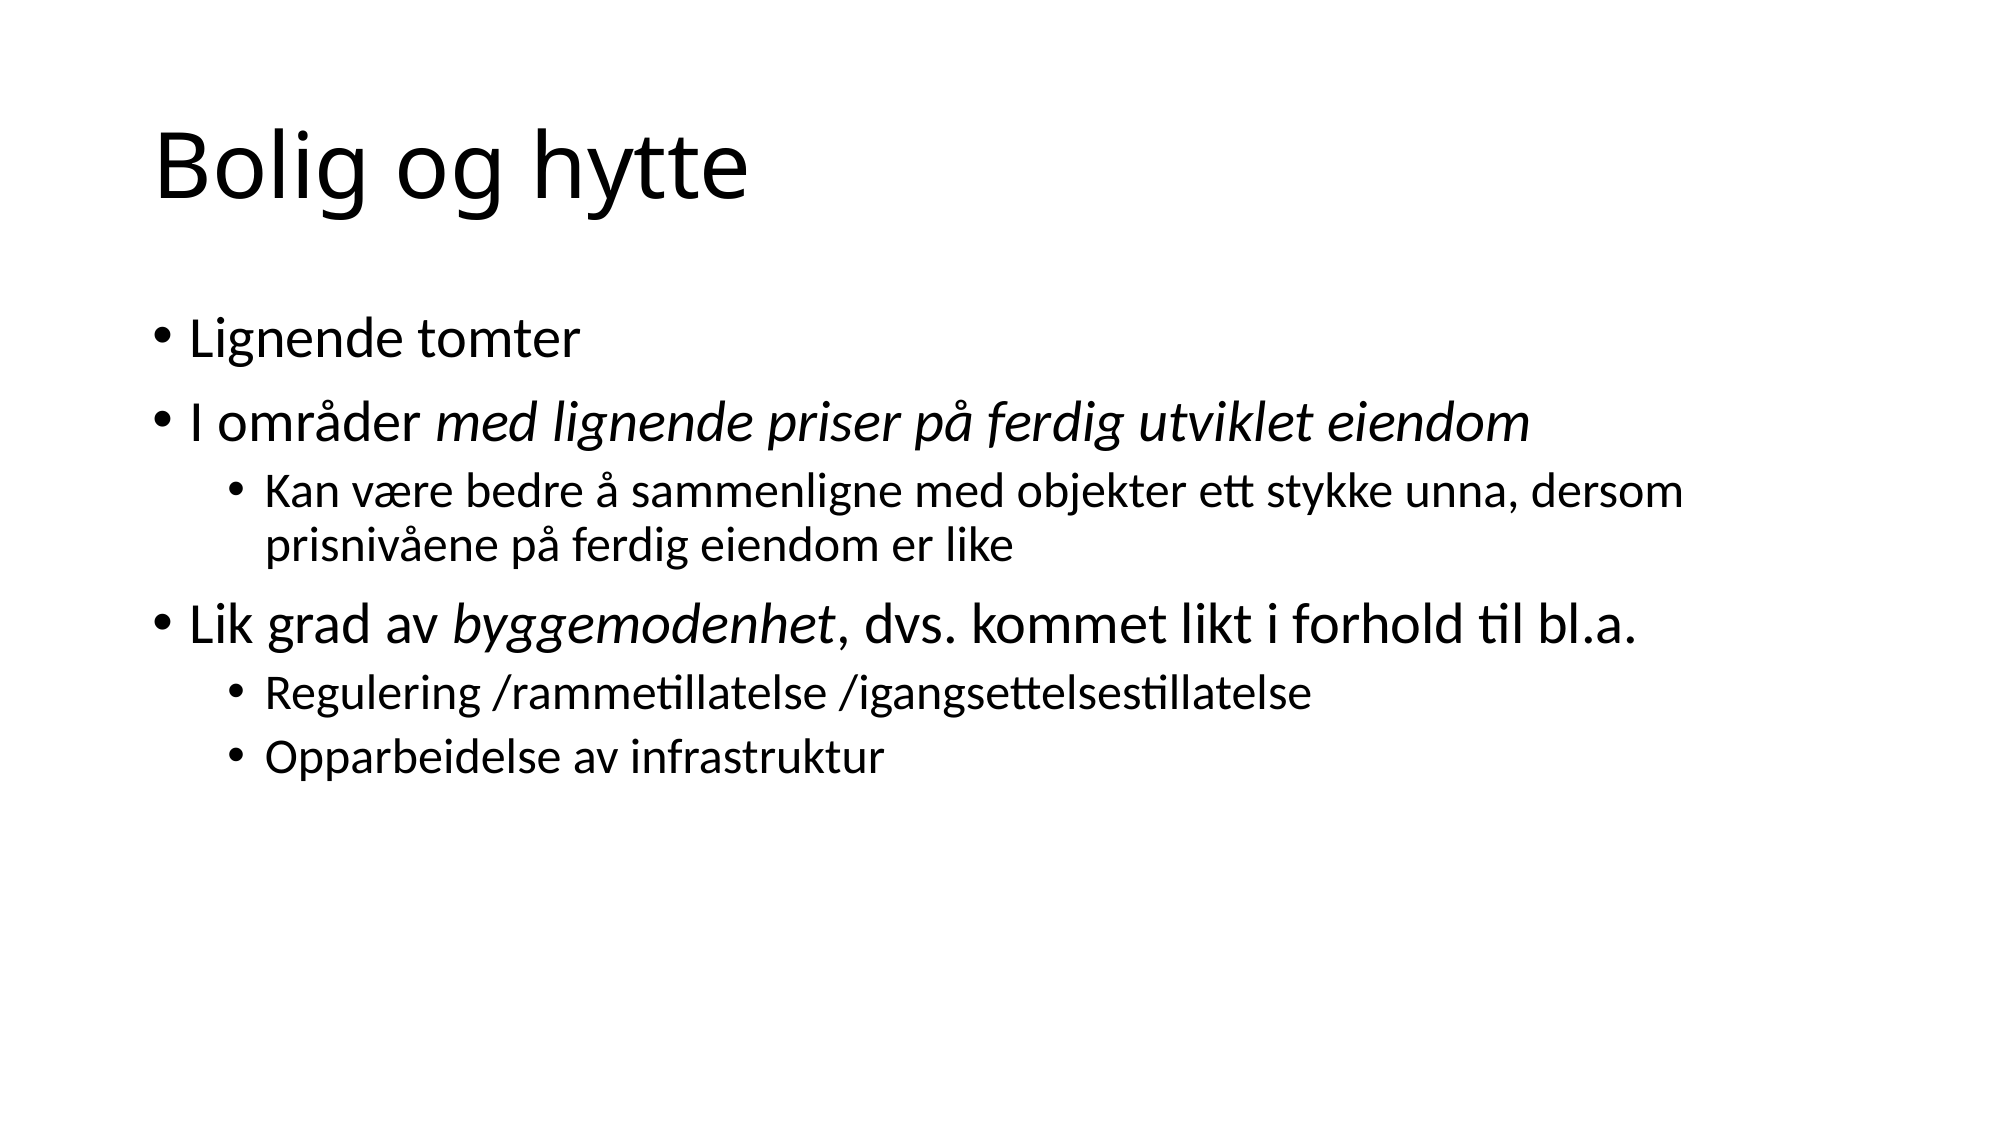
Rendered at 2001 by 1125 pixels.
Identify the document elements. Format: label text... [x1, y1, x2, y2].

list Lignende tomter I områder med lignende priser på ferdig utviklet eiendom Kan være bedre å sammenligne med objekter ett stykke unna, dersom prisnivåene på ferdig eiendom er like Lik grad av byggemodenhet, dvs. kommet likt i forhold til bl.a. Regulering /rammetillatelse /igangsettelsestillatelse Opparbeidelse av infrastruktur [137, 299, 1863, 1014]
title Bolig og hytte [137, 59, 1863, 278]
